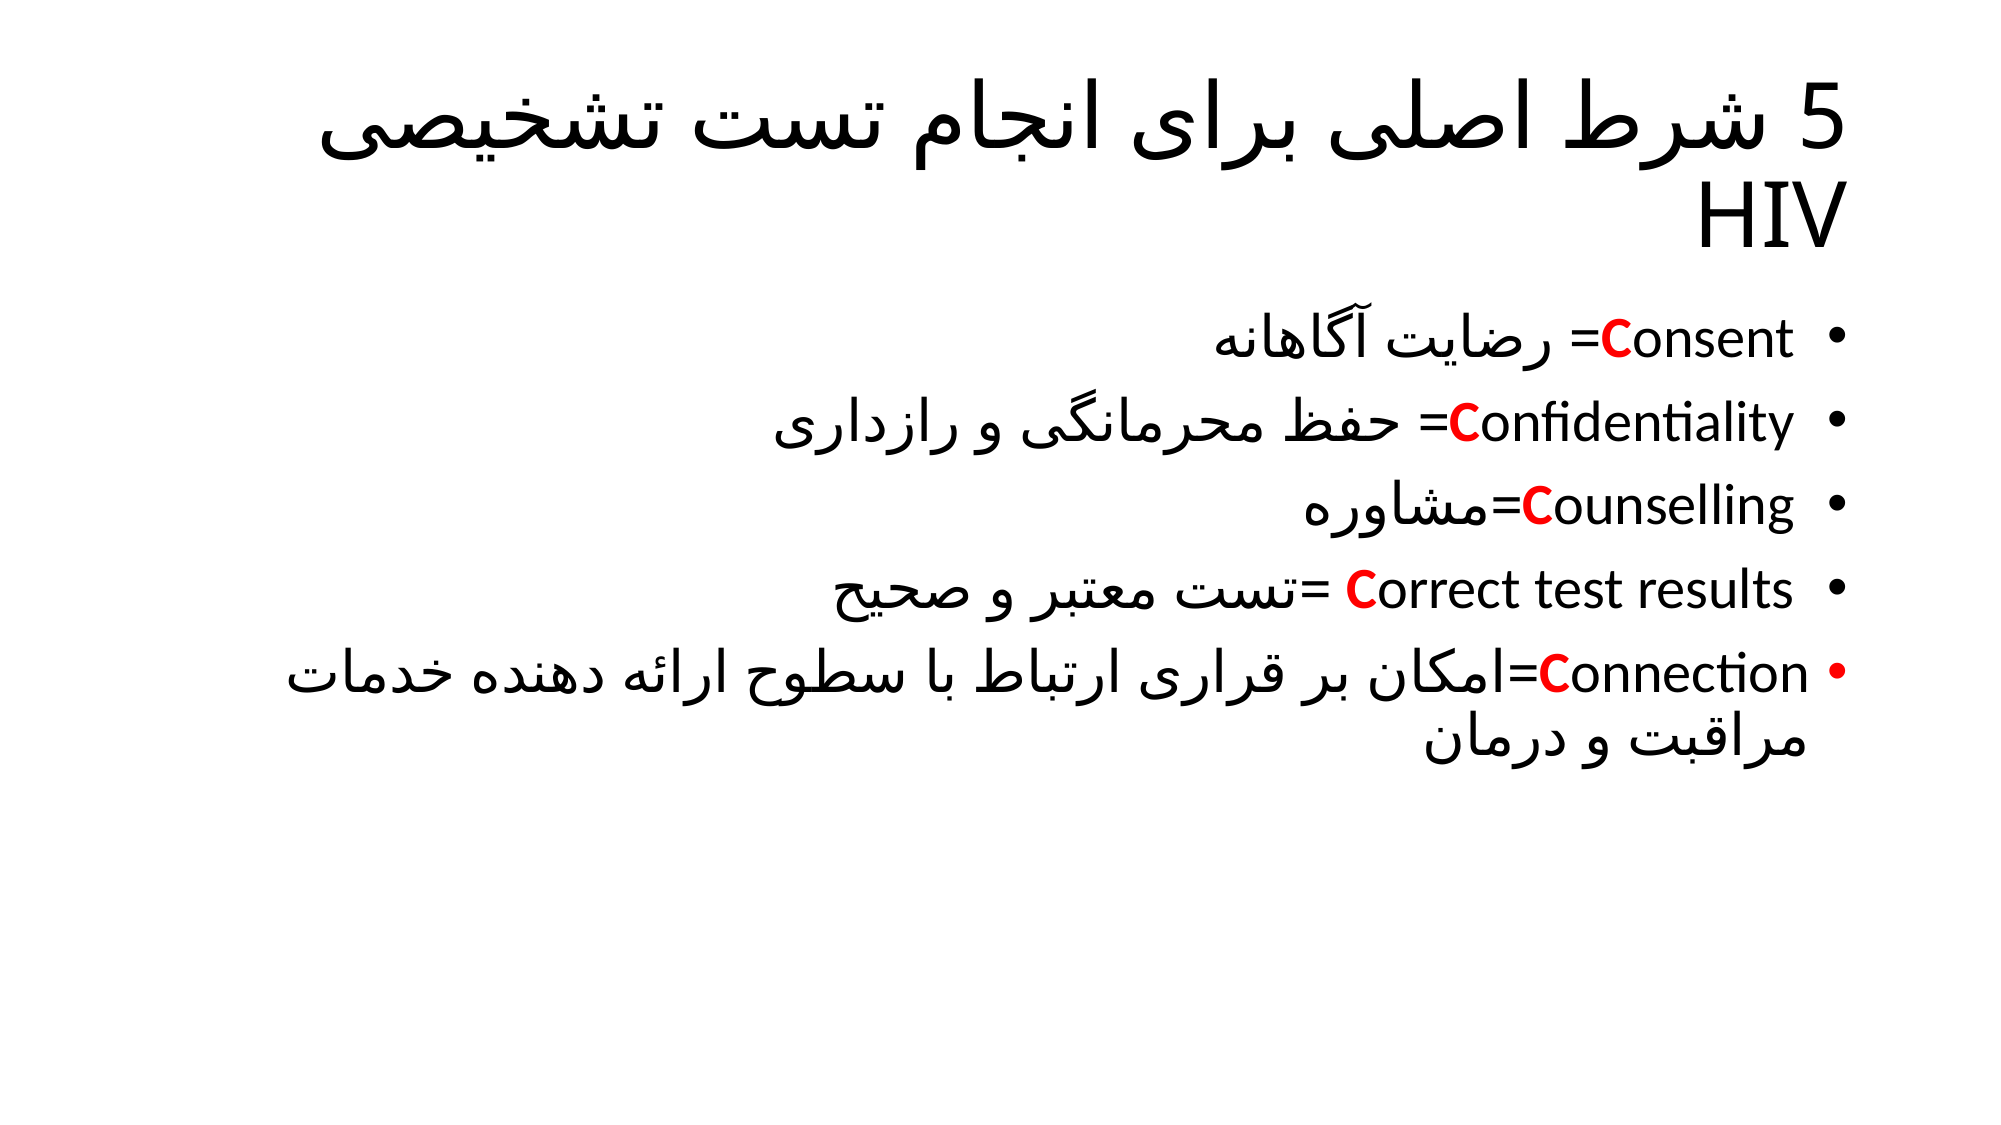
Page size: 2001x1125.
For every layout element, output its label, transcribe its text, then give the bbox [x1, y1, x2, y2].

title 5 شرط اصلی برای انجام تست تشخیصی HIV [137, 59, 1863, 278]
list Consent= رضایت آگاهانه Confidentiality= حفظ محرمانگی و رازداری Counselling=مشاوره Correct test results =تست معتبر و صحیح Connection=امکان بر قراری ارتباط با سطوح ارائه دهنده خدمات مراقبت و درمان [137, 299, 1863, 1014]
